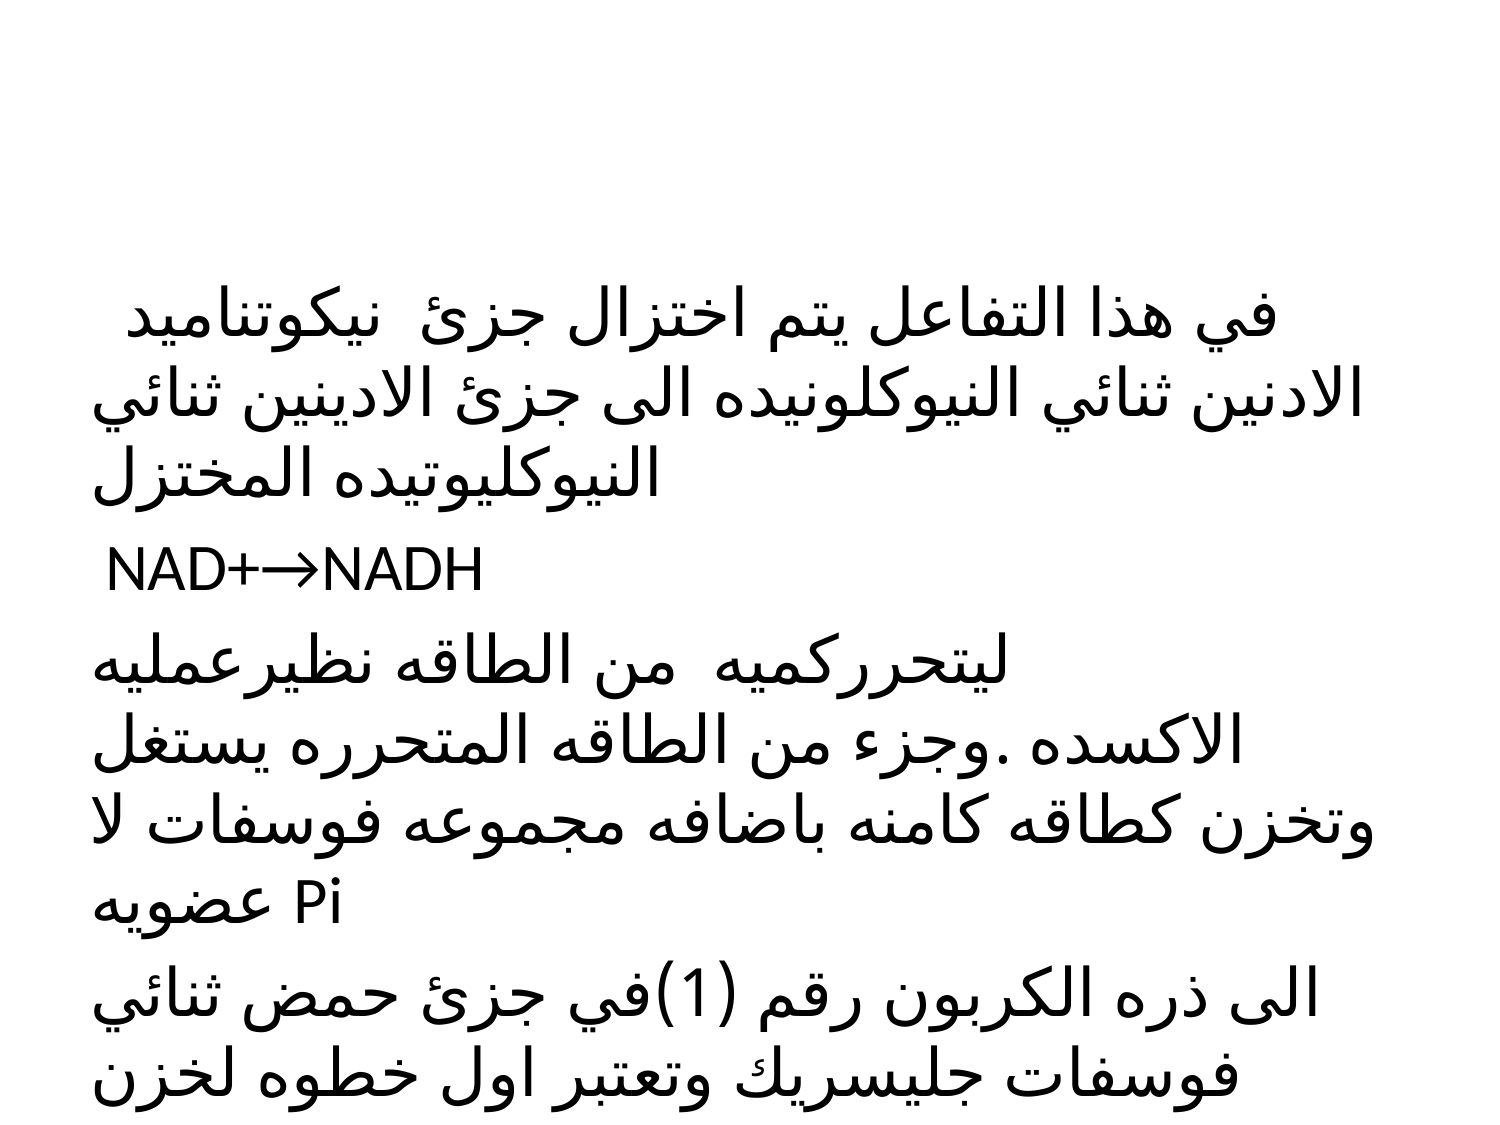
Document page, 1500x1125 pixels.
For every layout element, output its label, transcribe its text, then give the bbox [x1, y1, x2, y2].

list في هذا التفاعل يتم اختزال جزئ نيكوتناميد الادنين ثنائي النيوكلونيده الى جزئ الادينين ثنائي النيوكليوتيده المختزل NAD+→NADH ليتحرركميه من الطاقه نظيرعمليه الاكسده .وجزء من الطاقه المتحرره يستغل وتخزن كطاقه كامنه باضافه مجموعه فوسفات لا عضويه Pi الى ذره الكربون رقم (1)في جزئ حمض ثنائي فوسفات جليسريك وتعتبر اول خطوه لخزن الطاقه . [75, 262, 1425, 1005]
